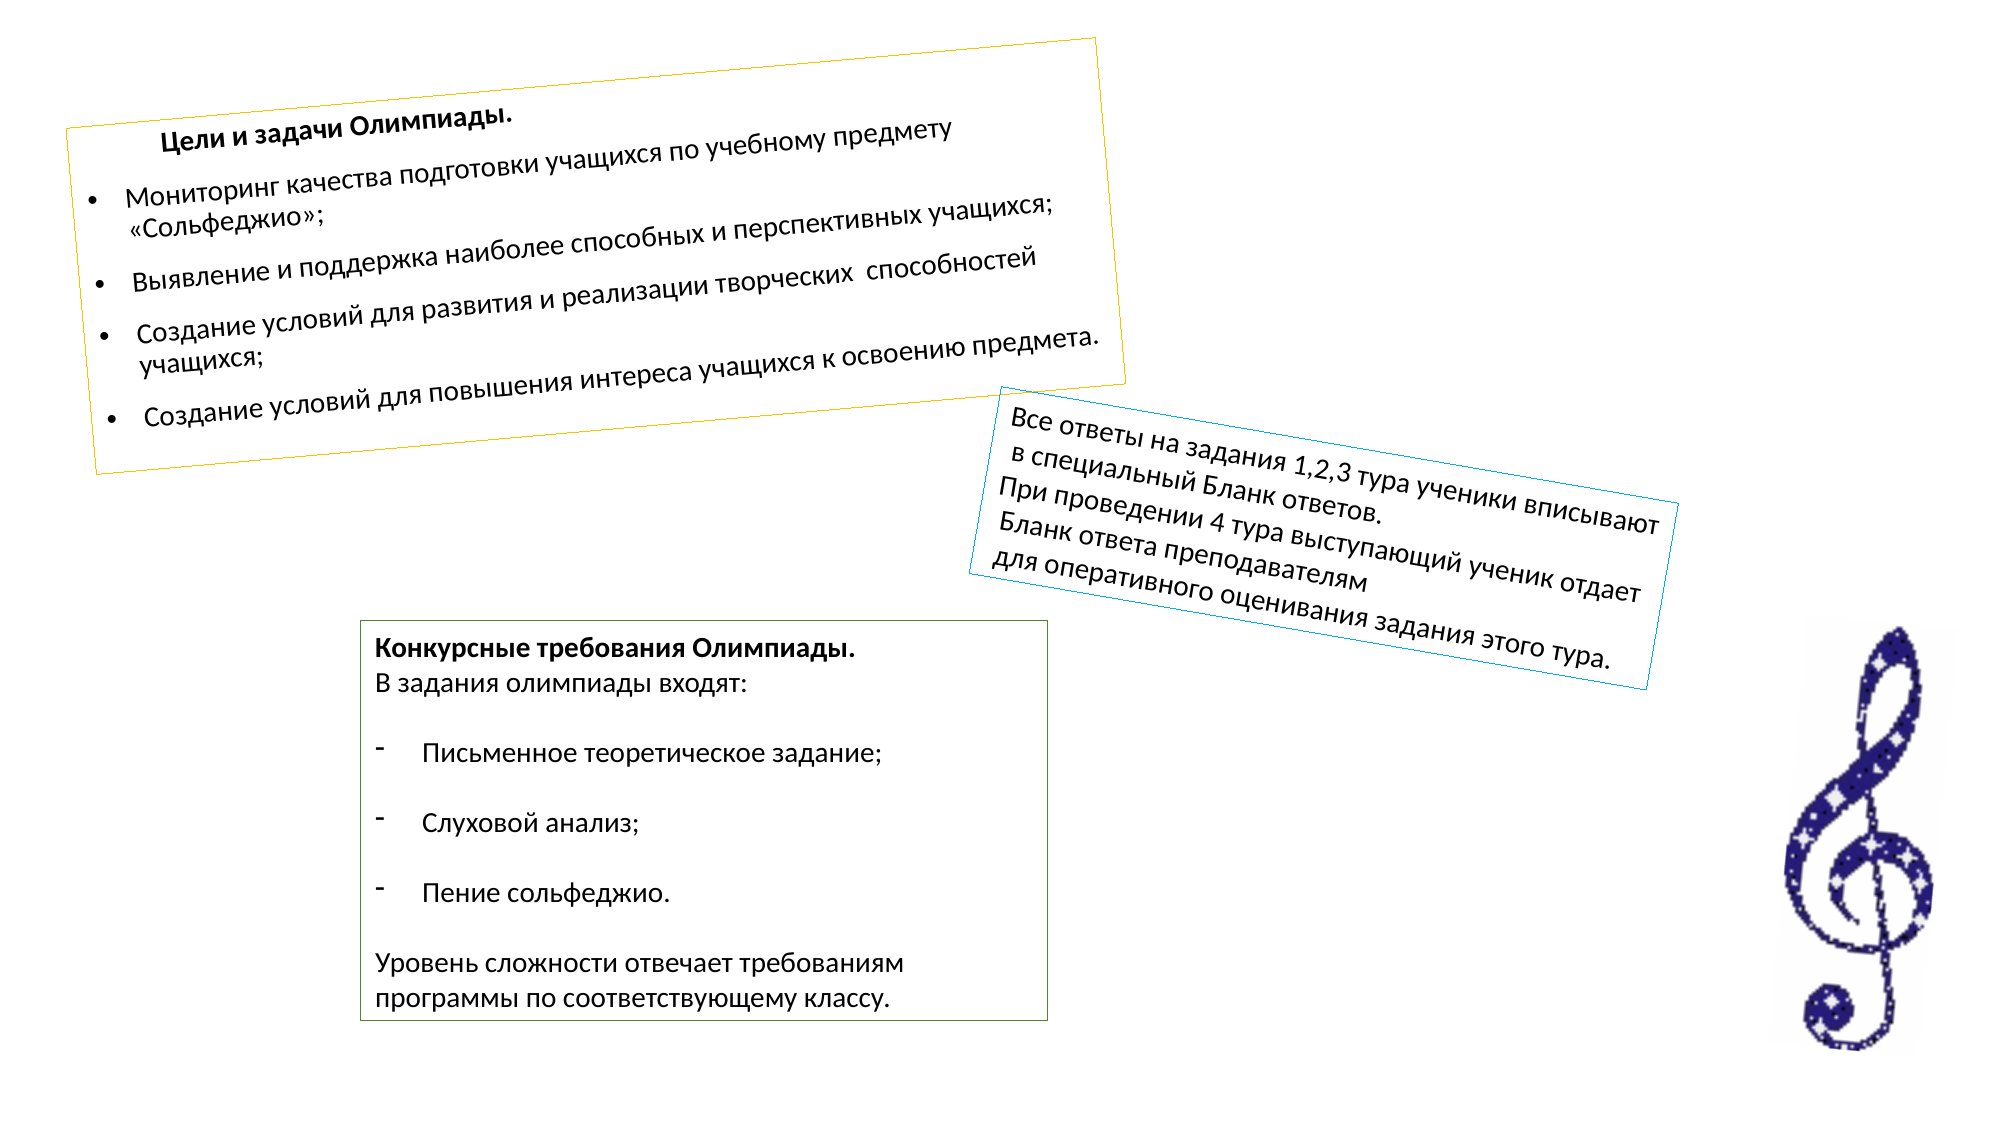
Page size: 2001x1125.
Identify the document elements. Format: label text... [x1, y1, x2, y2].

text_box Конкурсные требования Олимпиады. В задания олимпиады входят: Письменное теоретическое задание; Слуховой анализ; Пение сольфеджио. Уровень сложности отвечает требованиям программы по соответствующему классу. [360, 620, 1048, 1021]
picture [1769, 617, 1957, 1056]
text_box Все ответы на задания 1,2,3 тура ученики вписывают в специальный Бланк ответов. При проведении 4 тура выступающий ученик отдает Бланк ответа преподавателям для оперативного оценивания задания этого тура. [969, 386, 1679, 690]
list Цели и задачи Олимпиады. Мониторинг качества подготовки учащихся по учебному предмету «Сольфеджио»; Выявление и поддержка наиболее способных и перспективных учащихся; Создание условий для развития и реализации творческих способностей учащихся; Создание условий для повышения интереса учащихся к освоению предмета. [66, 37, 1126, 475]
